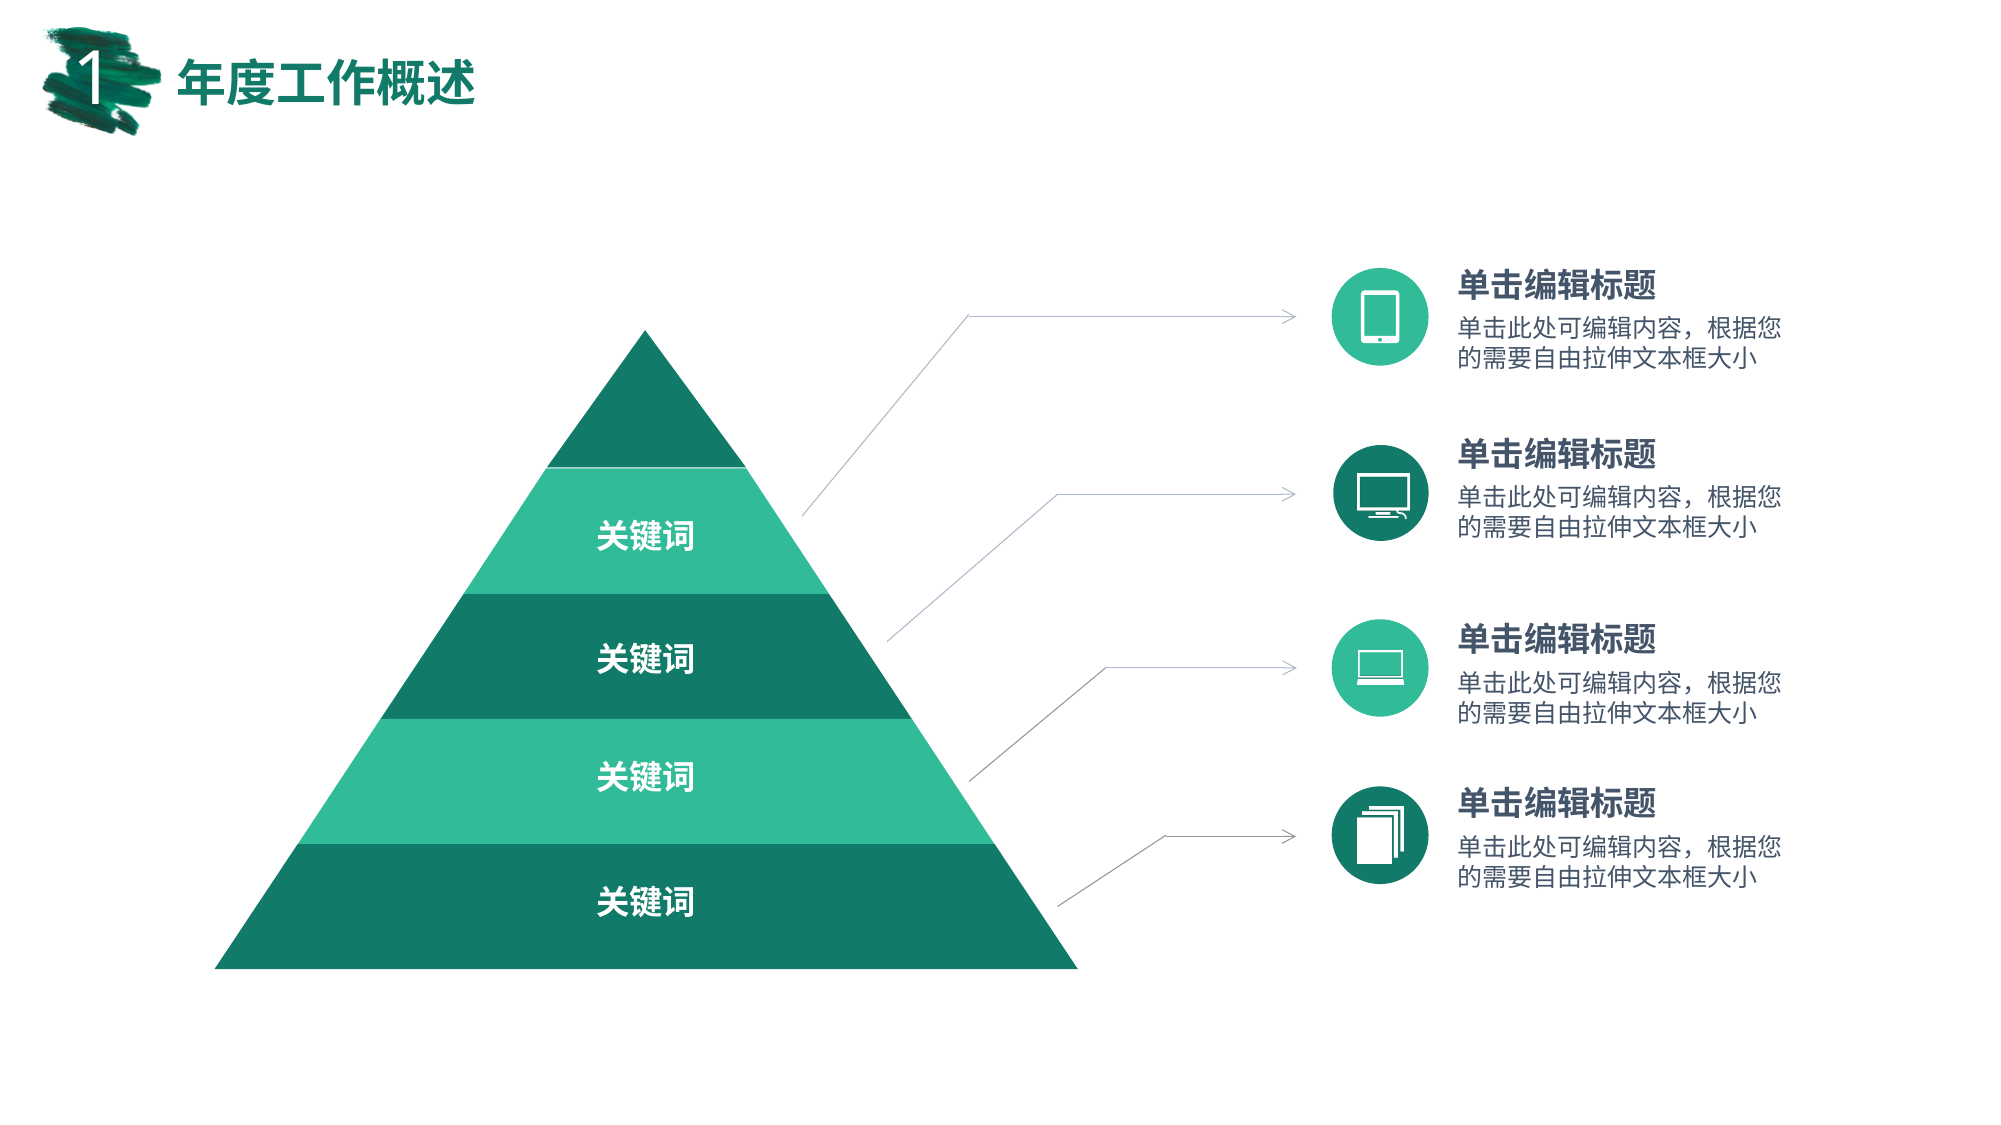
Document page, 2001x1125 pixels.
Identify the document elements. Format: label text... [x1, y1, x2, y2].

text_box [546, 330, 747, 468]
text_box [886, 493, 1058, 642]
text_box [1331, 619, 1429, 717]
text_box [463, 528, 830, 594]
text_box [1333, 445, 1429, 541]
text_box 单击此处可编辑内容，根据您的需要自由拉伸文本框大小 [1457, 831, 1791, 892]
text_box 关键词 [432, 752, 860, 800]
text_box 单击编辑标题 [1457, 782, 1842, 823]
text_box [1331, 786, 1429, 885]
text_box 年度工作概述 [168, 43, 533, 119]
text_box 关键词 [506, 511, 786, 560]
text_box [1331, 267, 1429, 366]
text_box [801, 314, 970, 517]
text_box 关键词 [432, 877, 860, 925]
picture [1356, 806, 1405, 865]
text_box [297, 718, 995, 844]
text_box 关键词 [483, 634, 810, 682]
text_box 单击此处可编辑内容，根据您的需要自由拉伸文本框大小 [1457, 481, 1791, 542]
picture [1356, 473, 1410, 520]
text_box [1057, 834, 1167, 907]
text_box 单击编辑标题 [1457, 432, 1842, 473]
text_box [1360, 290, 1400, 344]
picture [42, 25, 163, 136]
picture [1356, 650, 1405, 686]
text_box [968, 667, 1106, 782]
text_box [381, 594, 912, 718]
text_box 单击此处可编辑内容，根据您的需要自由拉伸文本框大小 [1457, 312, 1791, 373]
text_box 单击编辑标题 [1457, 618, 1842, 659]
text_box 单击此处可编辑内容，根据您的需要自由拉伸文本框大小 [1457, 667, 1791, 728]
text_box [518, 468, 775, 511]
text_box 单击编辑标题 [1457, 263, 1842, 304]
text_box [214, 844, 1078, 970]
